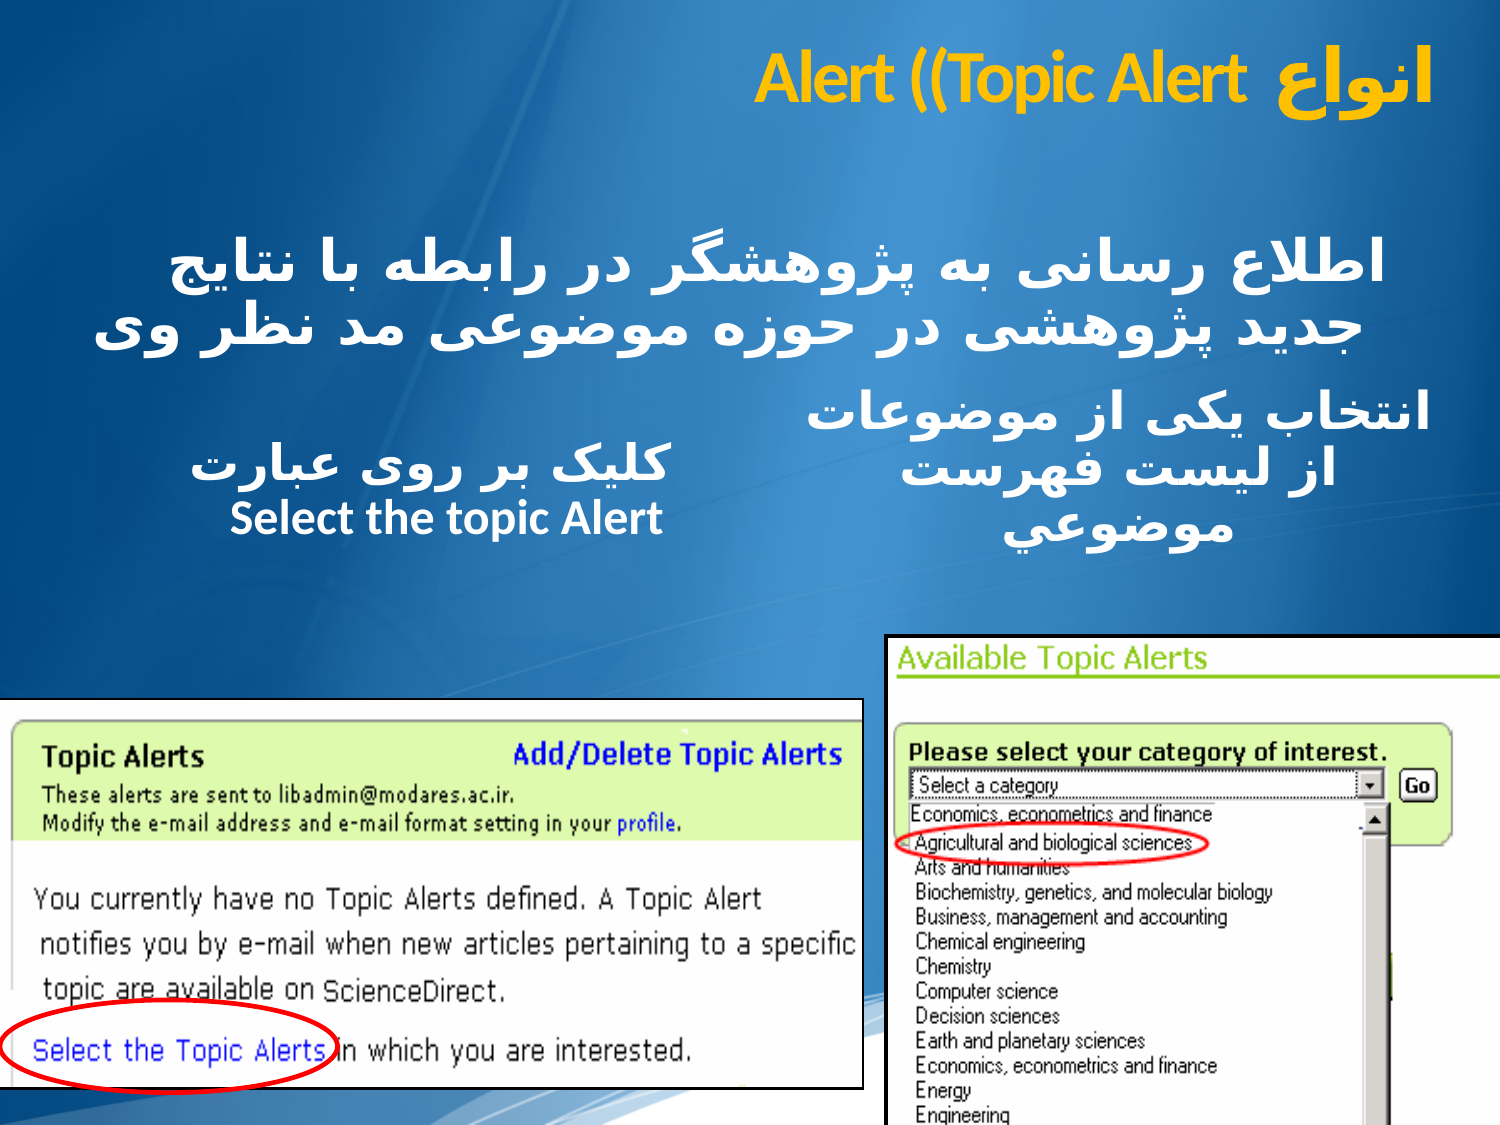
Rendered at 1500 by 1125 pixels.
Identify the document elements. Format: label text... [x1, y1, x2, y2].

picture [0, 699, 863, 1088]
picture [0, 0, 1500, 1125]
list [887, 637, 1500, 1125]
list کلیک بر روی عبارت Select the topic Alert [75, 437, 738, 604]
list اطلاع رسانی به پژوهشگر در رابطه با نتایج جدید پژوهشی در حوزه موضوعی مد نظر وی [75, 149, 1388, 421]
title انواع Alert ((Topic Alert [62, 37, 1438, 368]
list انتخاب یکی از موضوعات از لیست فهرست موضوعي [787, 437, 1451, 610]
